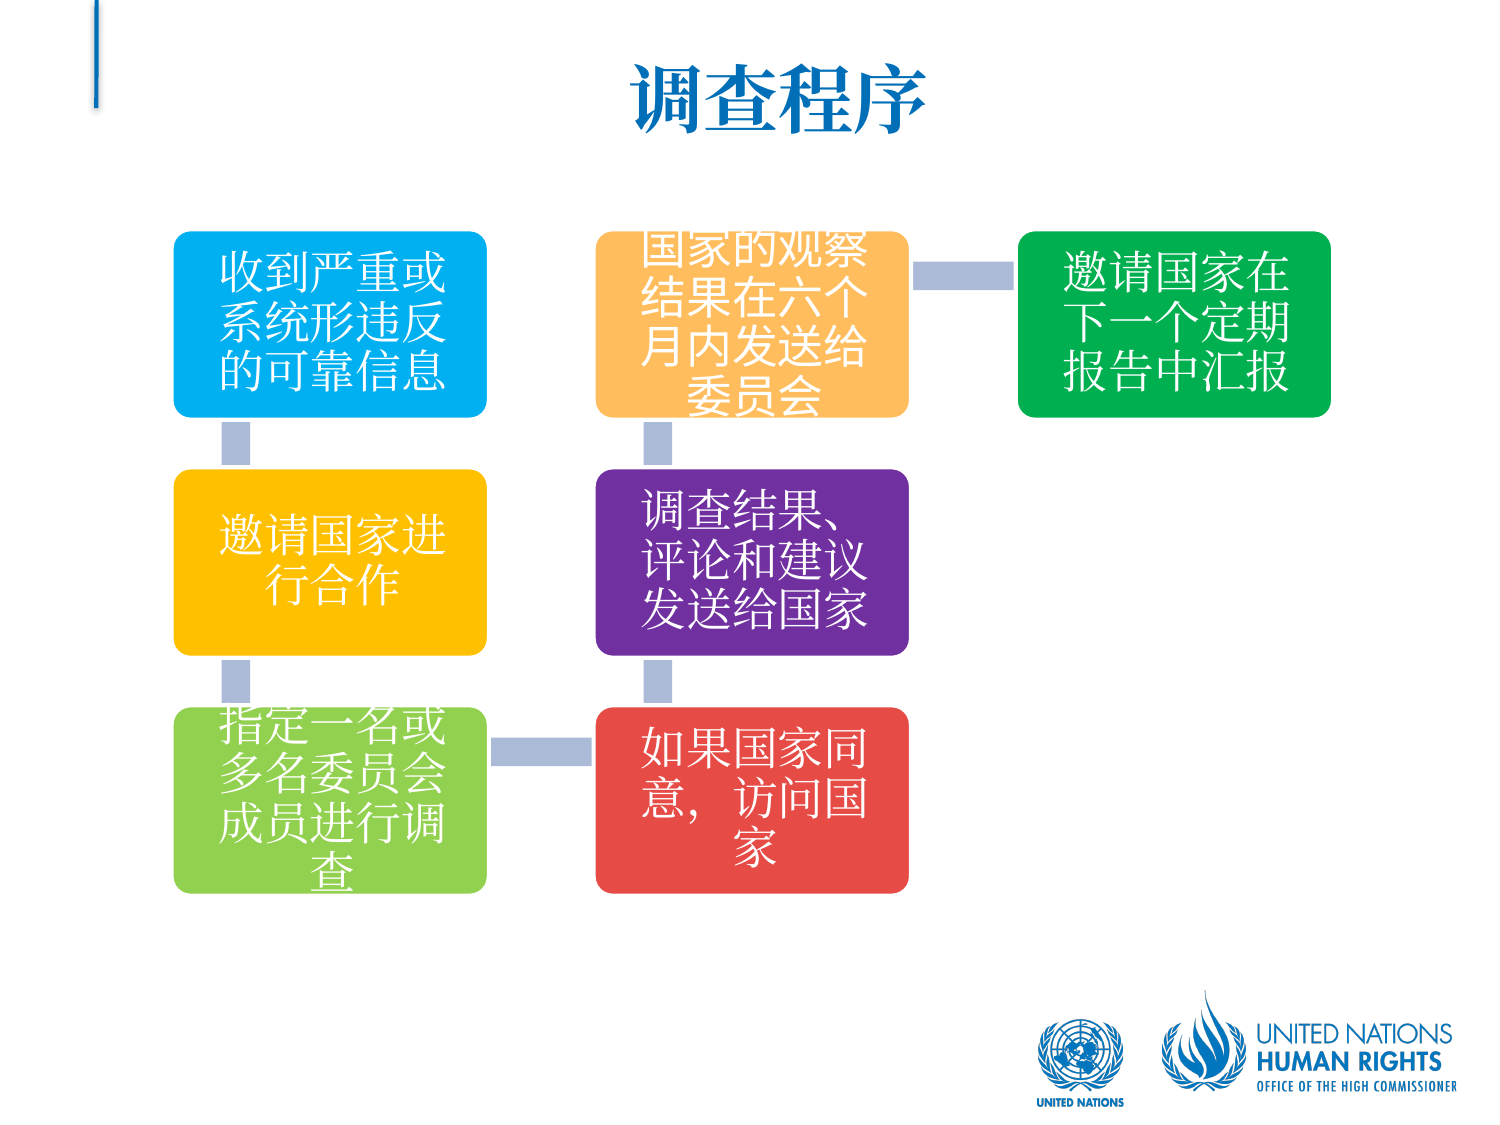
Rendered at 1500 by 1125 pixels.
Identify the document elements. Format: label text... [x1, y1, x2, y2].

title 调查程序 [121, 45, 1437, 223]
text_box [68, 223, 1437, 1008]
picture [1037, 990, 1457, 1107]
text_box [85, 228, 1420, 897]
